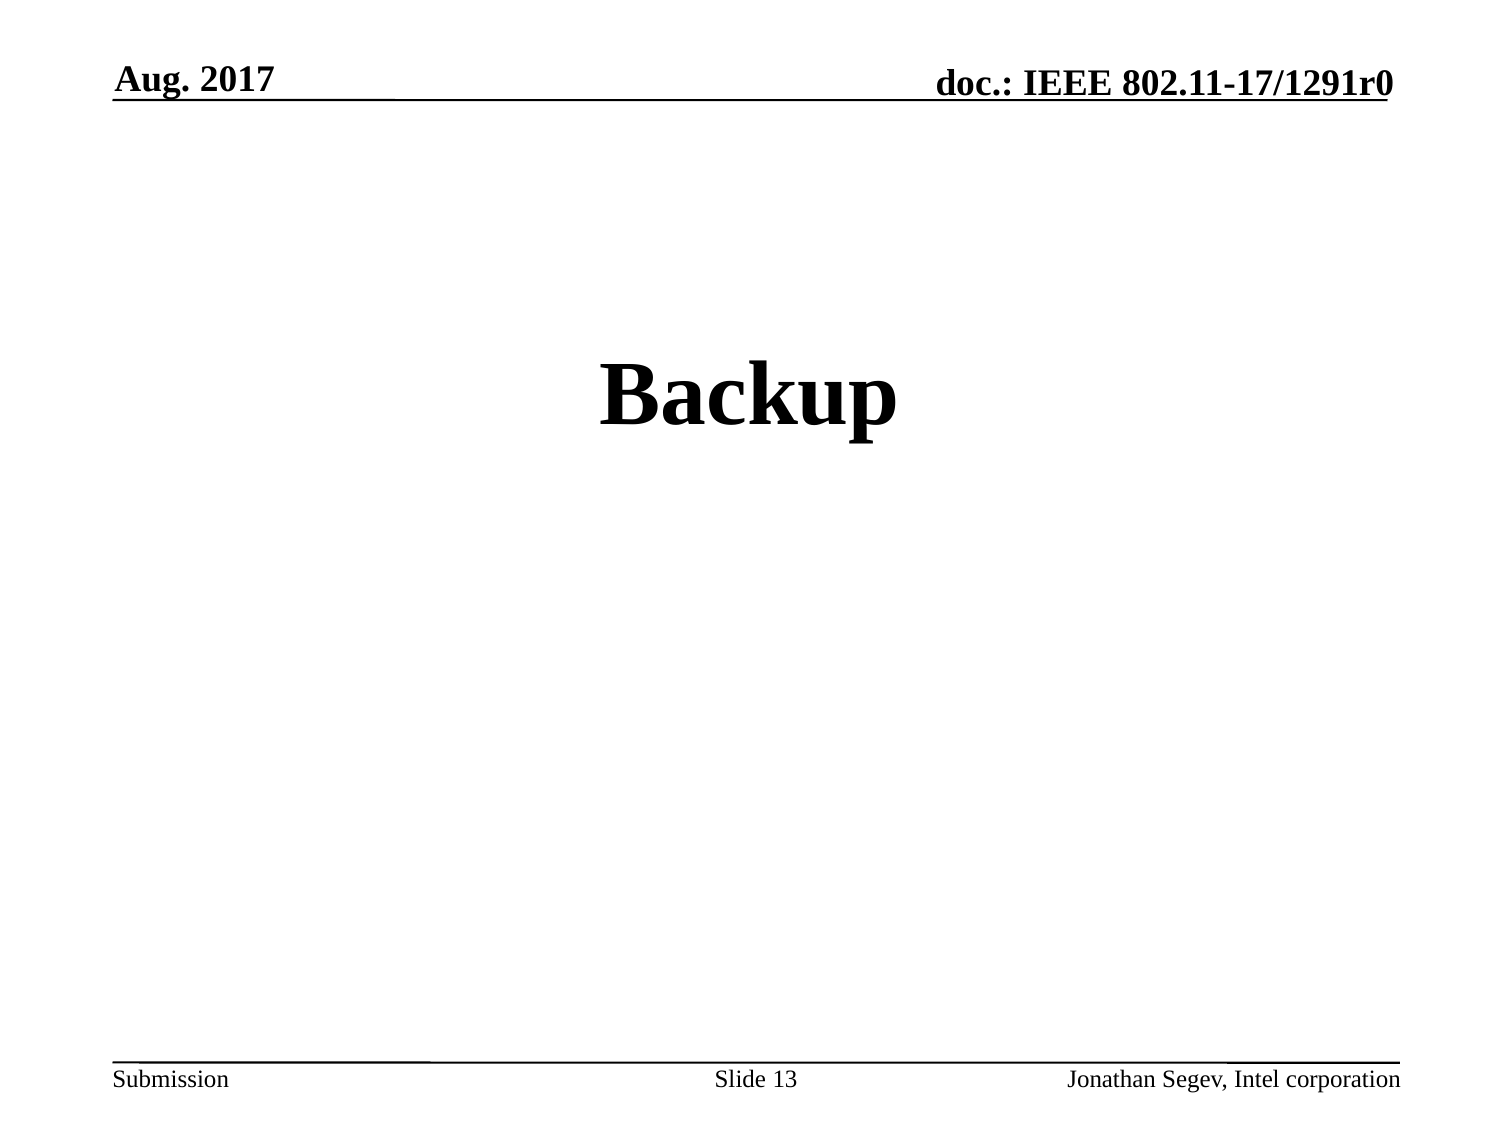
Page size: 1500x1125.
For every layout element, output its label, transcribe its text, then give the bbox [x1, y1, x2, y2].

slide_number Slide 13 [712, 1061, 800, 1123]
list Backup [112, 324, 1388, 1000]
footer Jonathan Segev, Intel corporation [878, 1061, 1402, 1093]
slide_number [114, 54, 423, 100]
